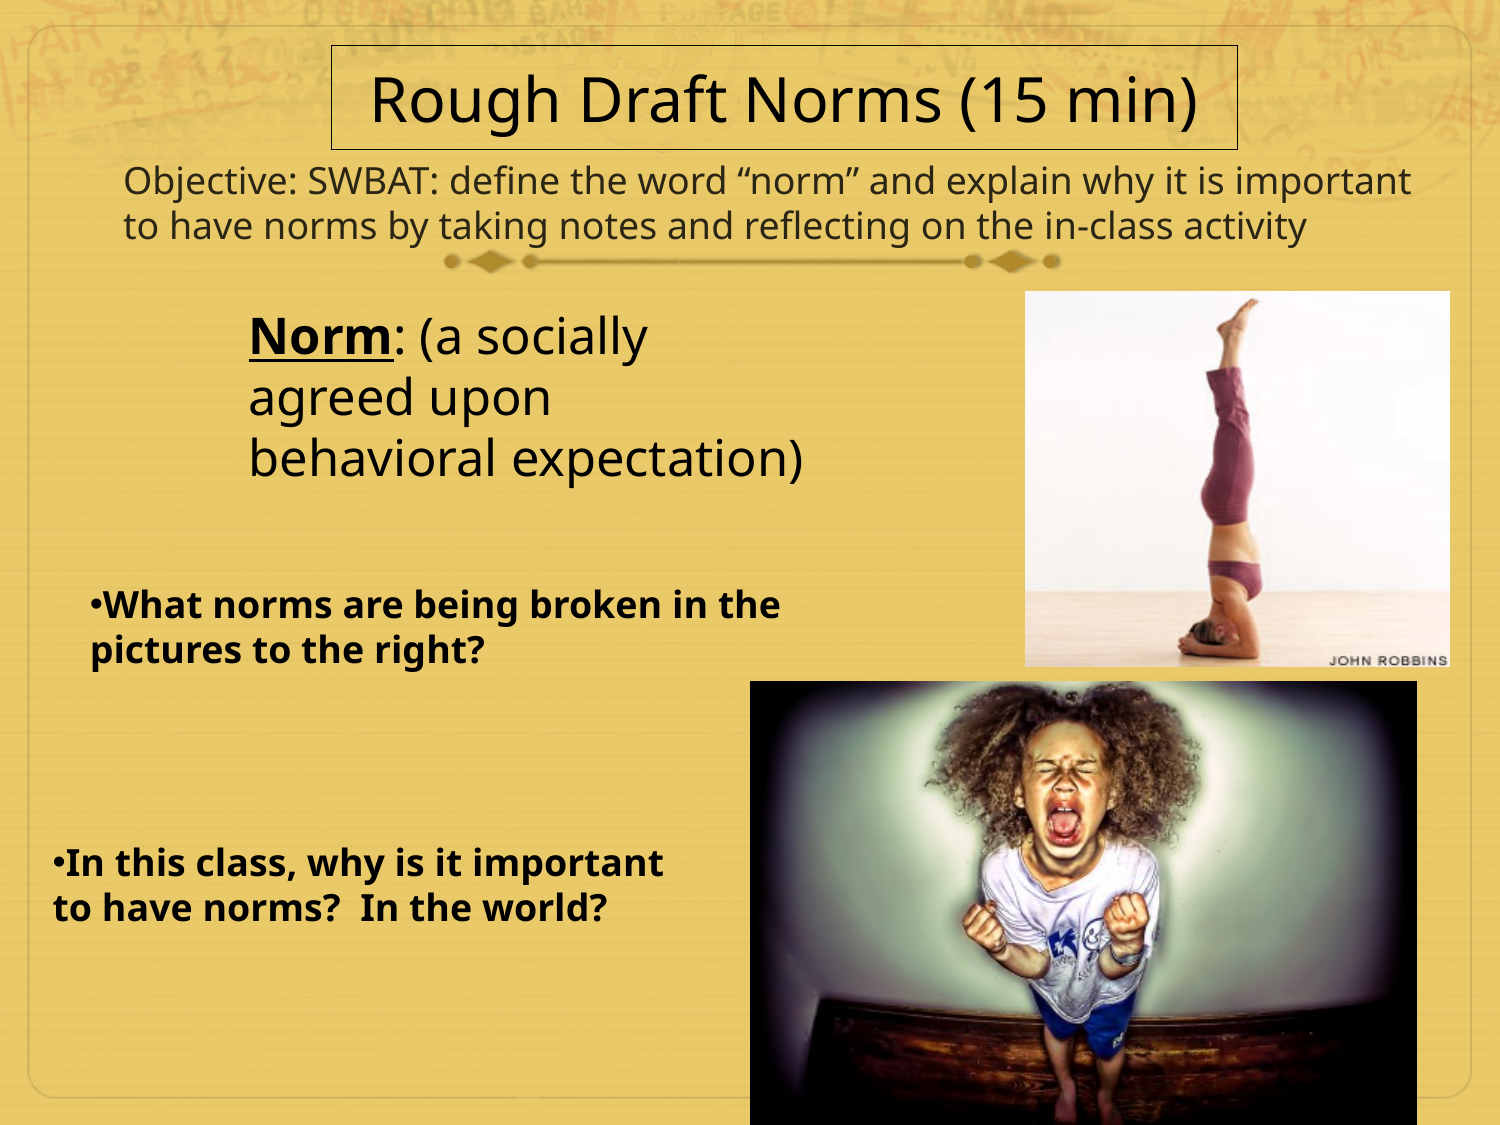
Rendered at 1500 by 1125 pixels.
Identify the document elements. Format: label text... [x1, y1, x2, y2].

text_box What norms are being broken in the pictures to the right? [74, 573, 825, 724]
picture [0, 0, 1500, 1125]
list Norm: (a socially agreed upon behavioral expectation) [162, 255, 825, 500]
text_box Objective: SWBAT: define the word “norm” and explain why it is important to have norms by taking notes and reflecting on the in-class activity [108, 149, 1450, 255]
title Rough Draft Norms (15 min) [331, 45, 1238, 149]
text_box In this class, why is it important to have norms? In the world? [37, 831, 690, 937]
